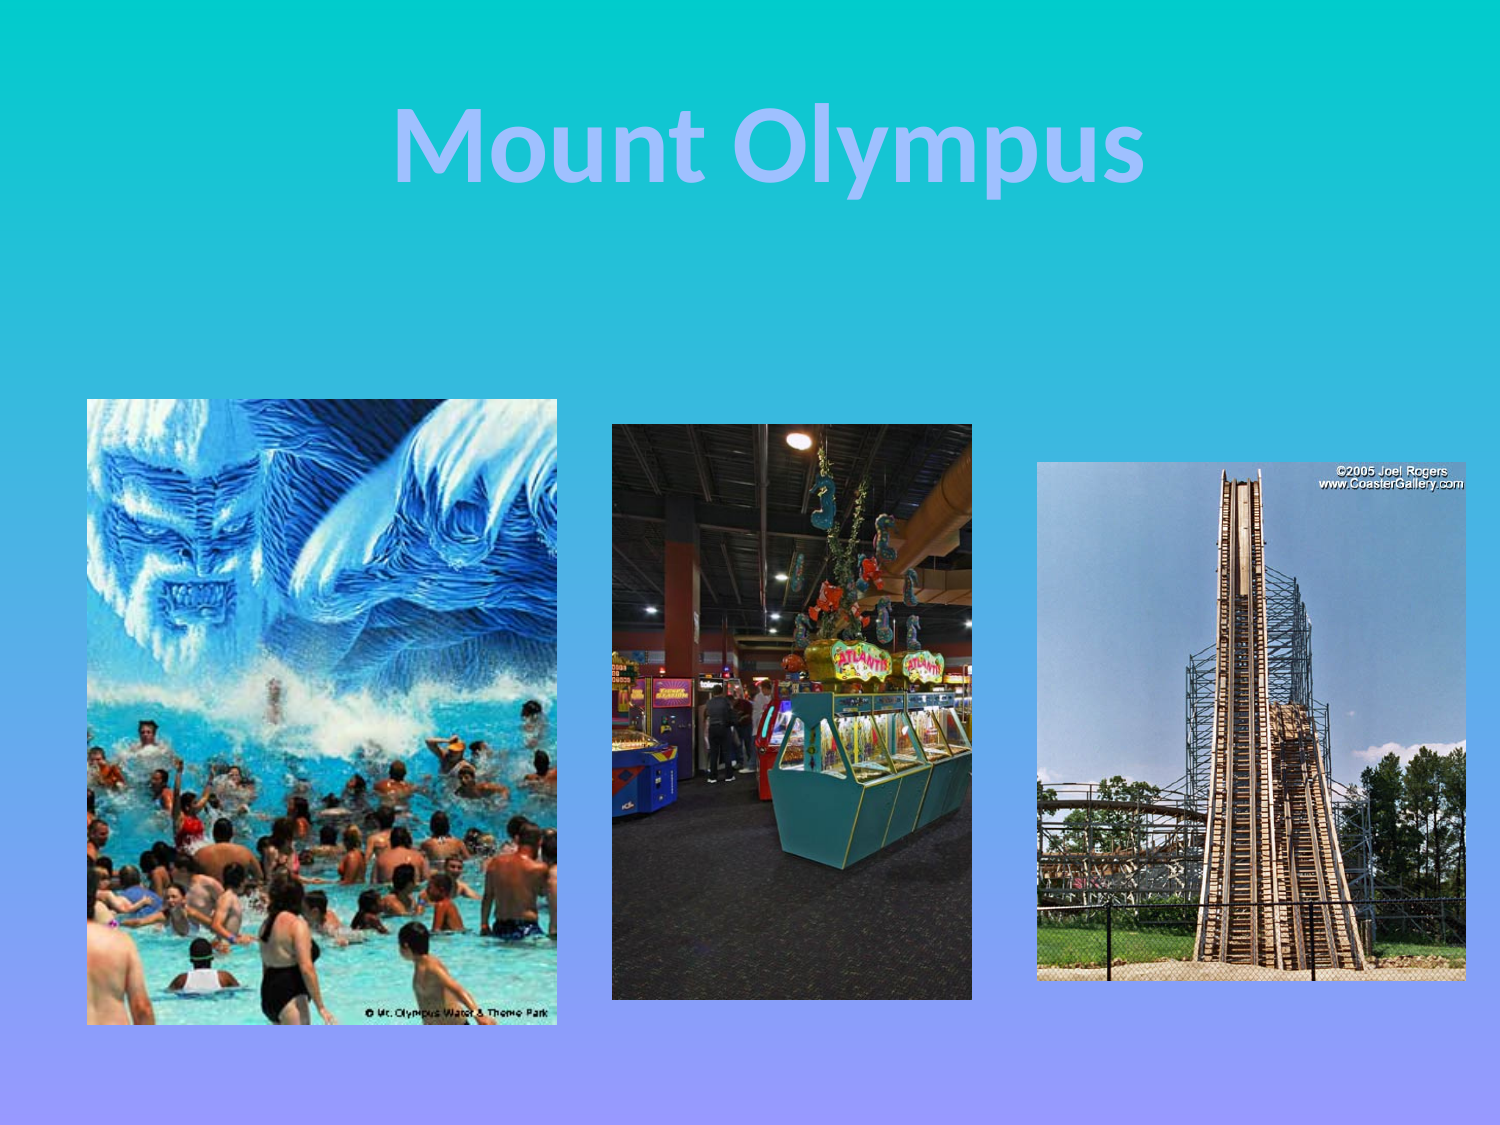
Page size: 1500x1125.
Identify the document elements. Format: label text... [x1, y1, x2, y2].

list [87, 399, 557, 1026]
picture [1037, 462, 1466, 981]
text_box Mount Olympus [174, 62, 1363, 213]
picture [612, 424, 973, 1001]
